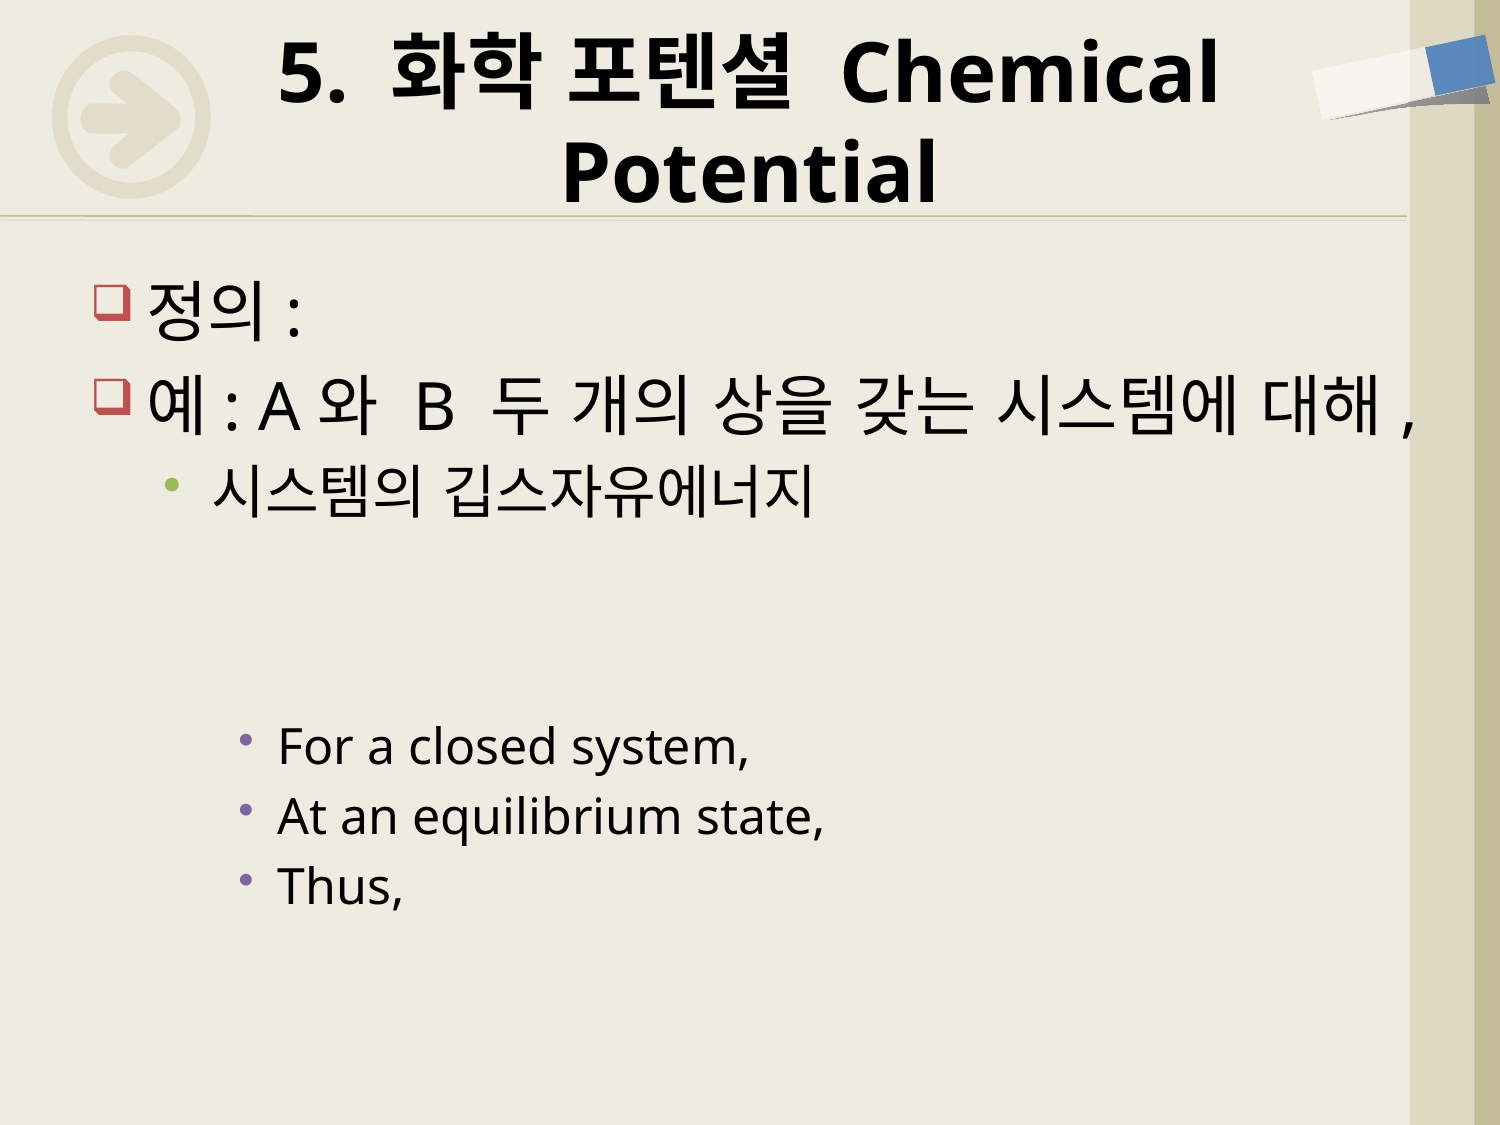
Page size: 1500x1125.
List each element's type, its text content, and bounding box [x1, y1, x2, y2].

title 5. 화학 포텐셜 Chemical Potential [75, 24, 1425, 213]
